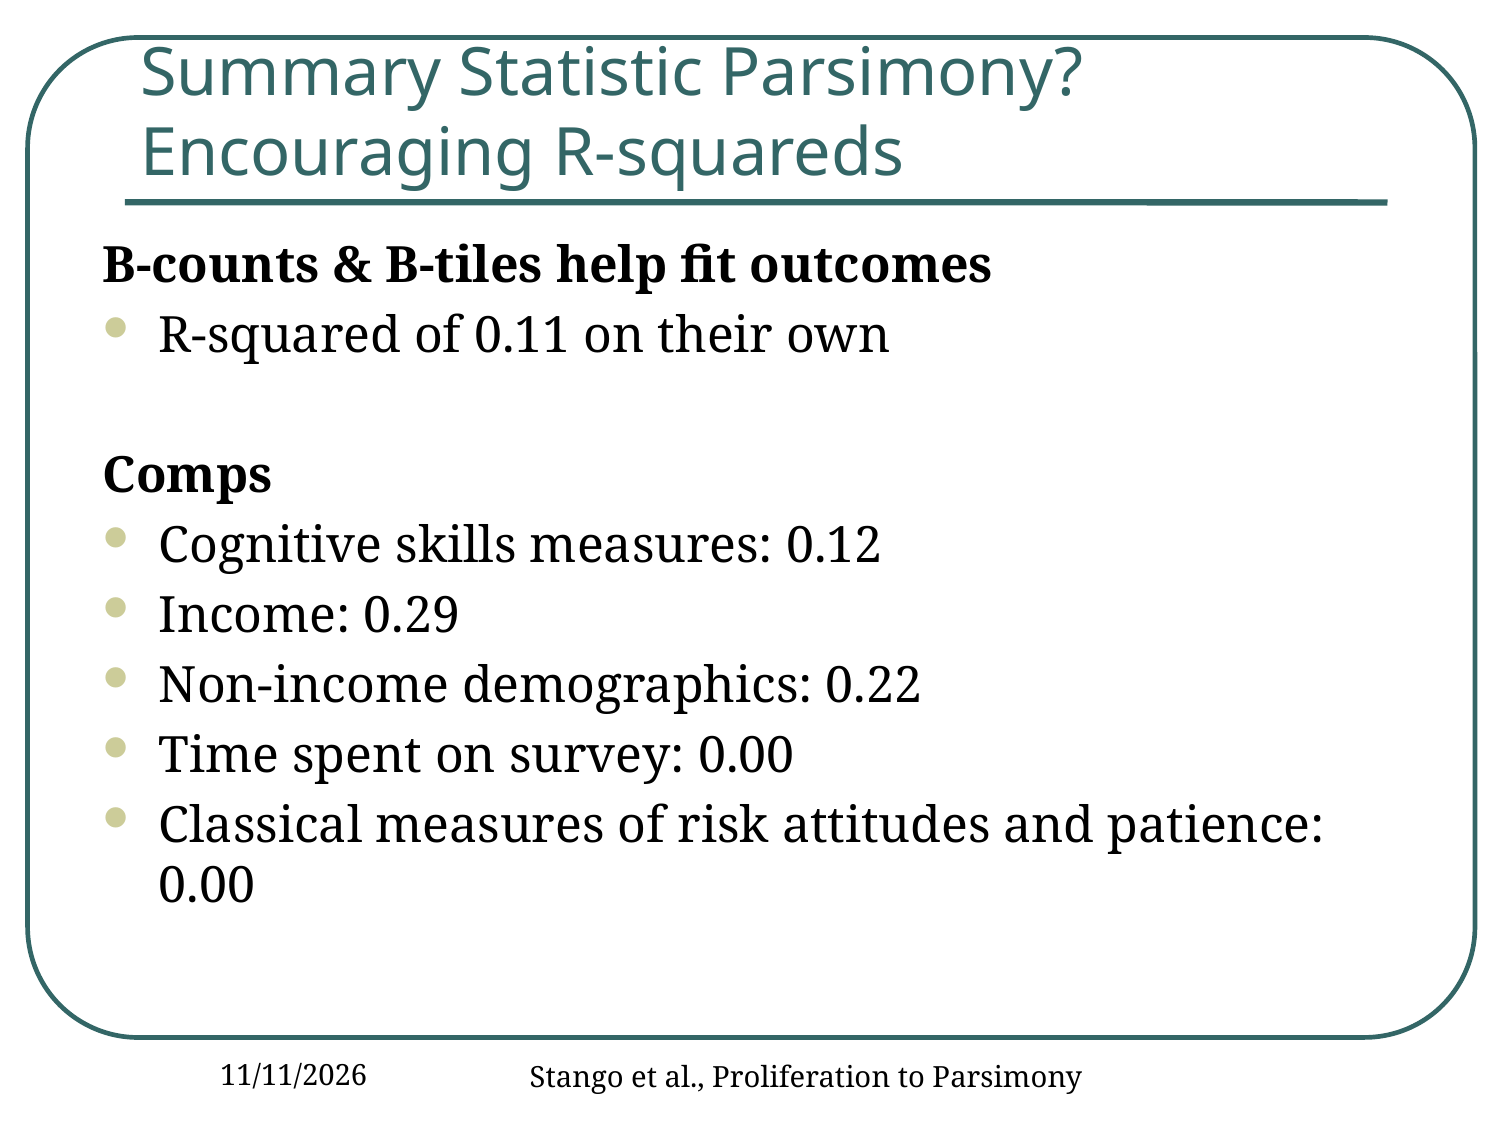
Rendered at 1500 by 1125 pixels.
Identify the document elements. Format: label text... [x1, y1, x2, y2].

list B-counts & B-tiles help fit outcomes R-squared of 0.11 on their own Comps Cognitive skills measures: 0.12 Income: 0.29 Non-income demographics: 0.22 Time spent on survey: 0.00 Classical measures of risk attitudes and patience: 0.00 [87, 224, 1438, 1024]
title Summary Statistic Parsimony? Encouraging R-squareds [124, 48, 1388, 197]
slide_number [124, 1048, 463, 1124]
footer Stango et al., Proliferation to Parsimony [512, 1050, 1101, 1125]
